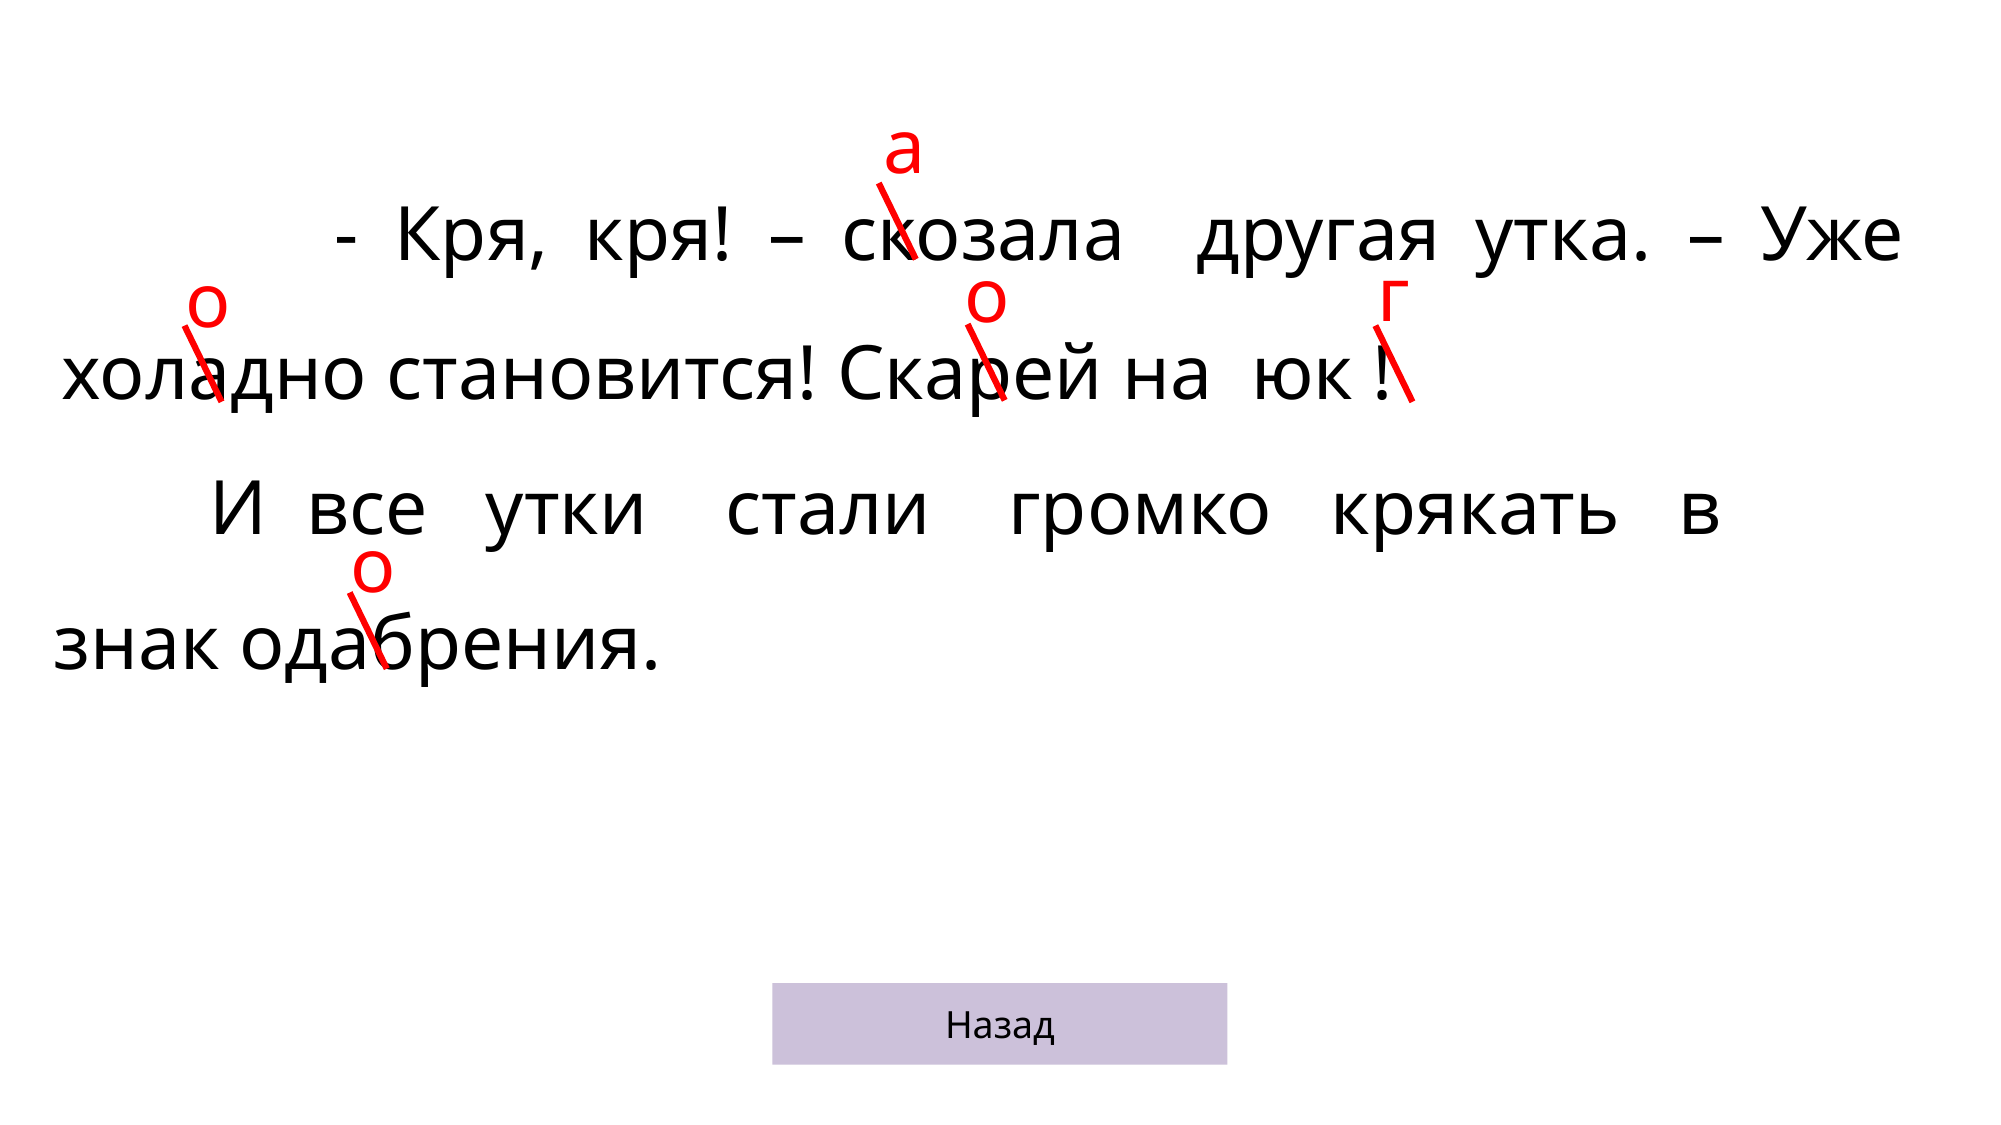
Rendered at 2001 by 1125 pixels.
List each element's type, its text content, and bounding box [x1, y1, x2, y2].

text_box - Кря, кря! – скозала другая утка. – Уже холадно становится! Скарей на юк ! И все утки стали громко крякать в знак одабрения. [0, 106, 1920, 692]
text_box г [1362, 239, 1425, 345]
text_box о [335, 510, 411, 615]
text_box а [868, 90, 941, 196]
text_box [967, 323, 1005, 401]
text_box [349, 592, 387, 669]
text_box о [949, 240, 1025, 345]
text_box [878, 182, 917, 260]
text_box о [170, 244, 246, 350]
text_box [184, 325, 222, 403]
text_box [1375, 325, 1413, 403]
text_box Назад [770, 981, 1229, 1067]
